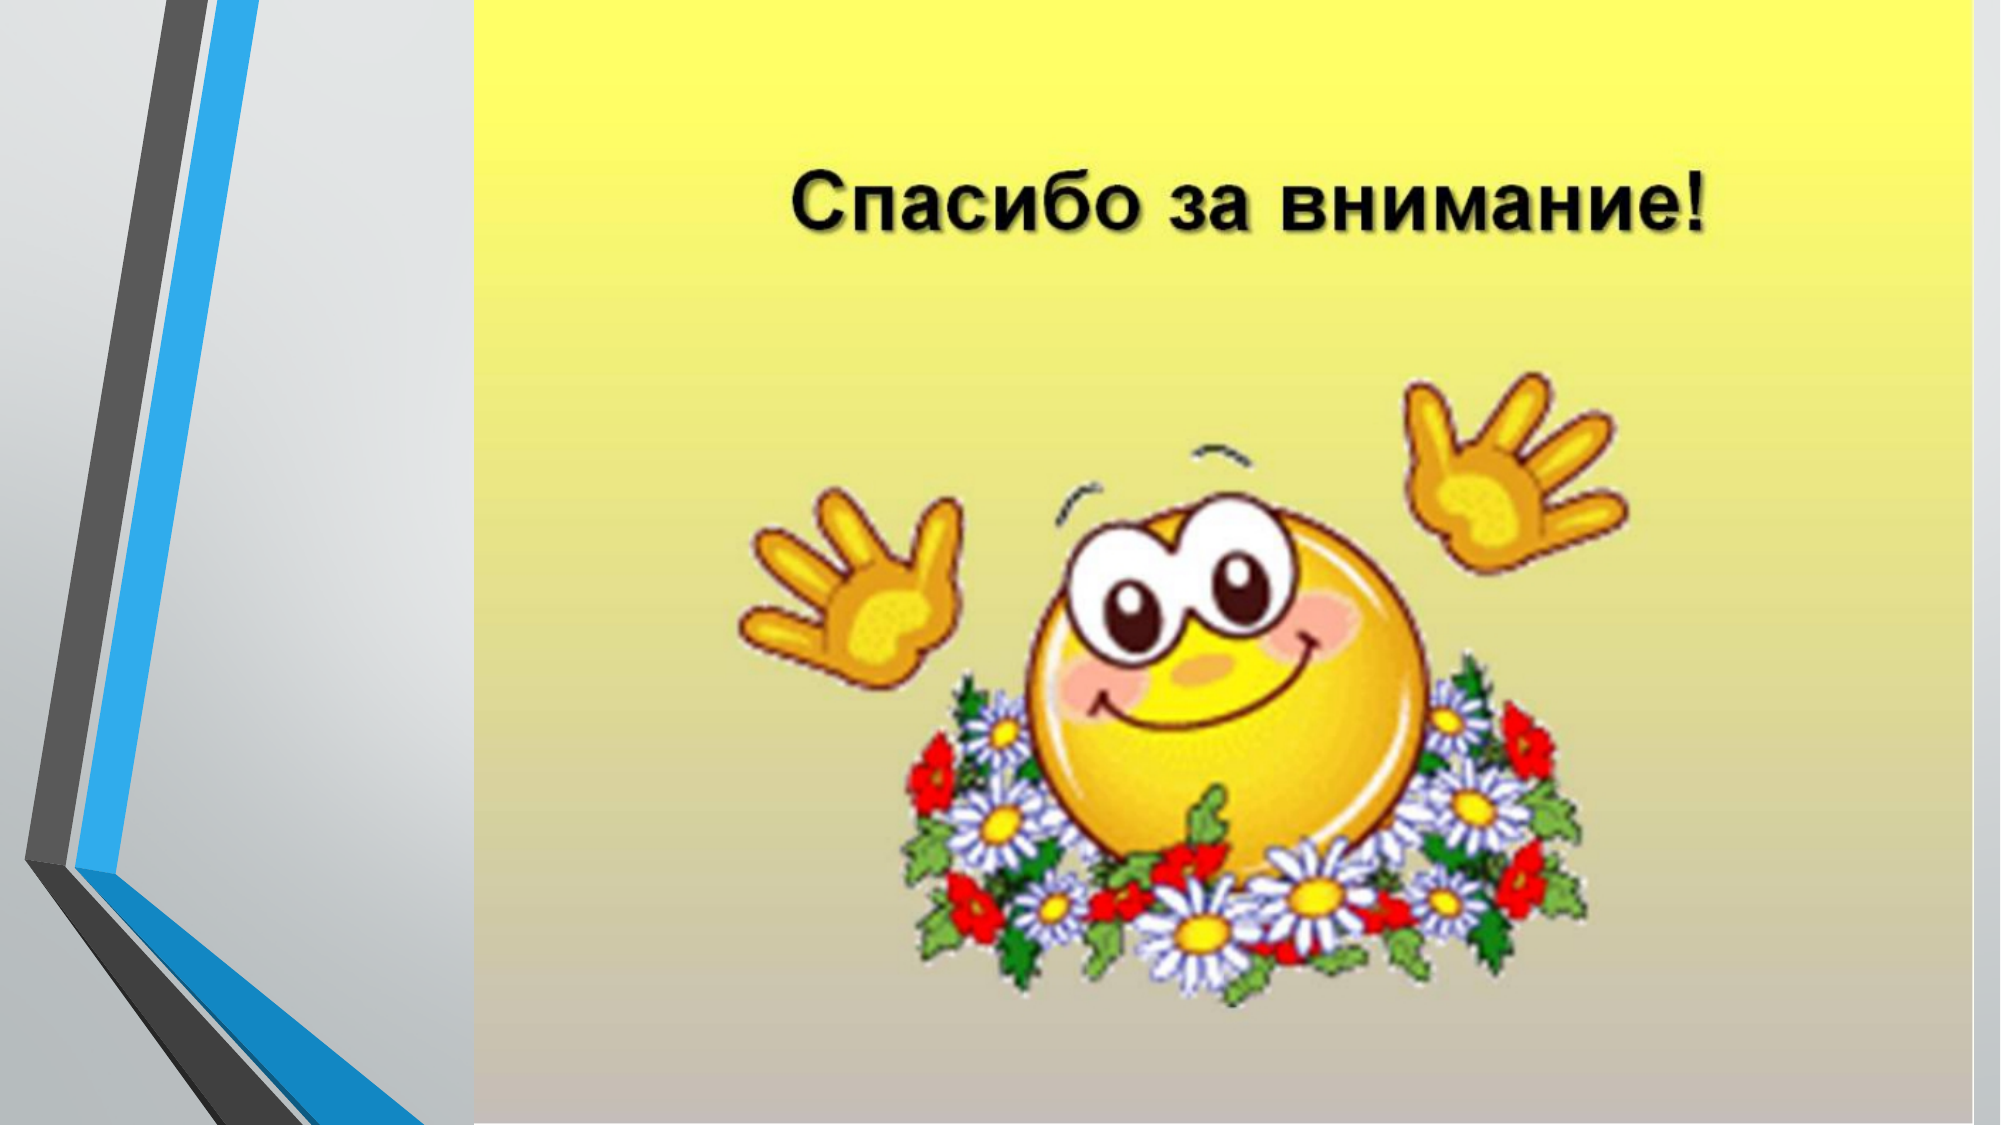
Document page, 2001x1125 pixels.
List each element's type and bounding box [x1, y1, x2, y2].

picture [474, 0, 1974, 1125]
